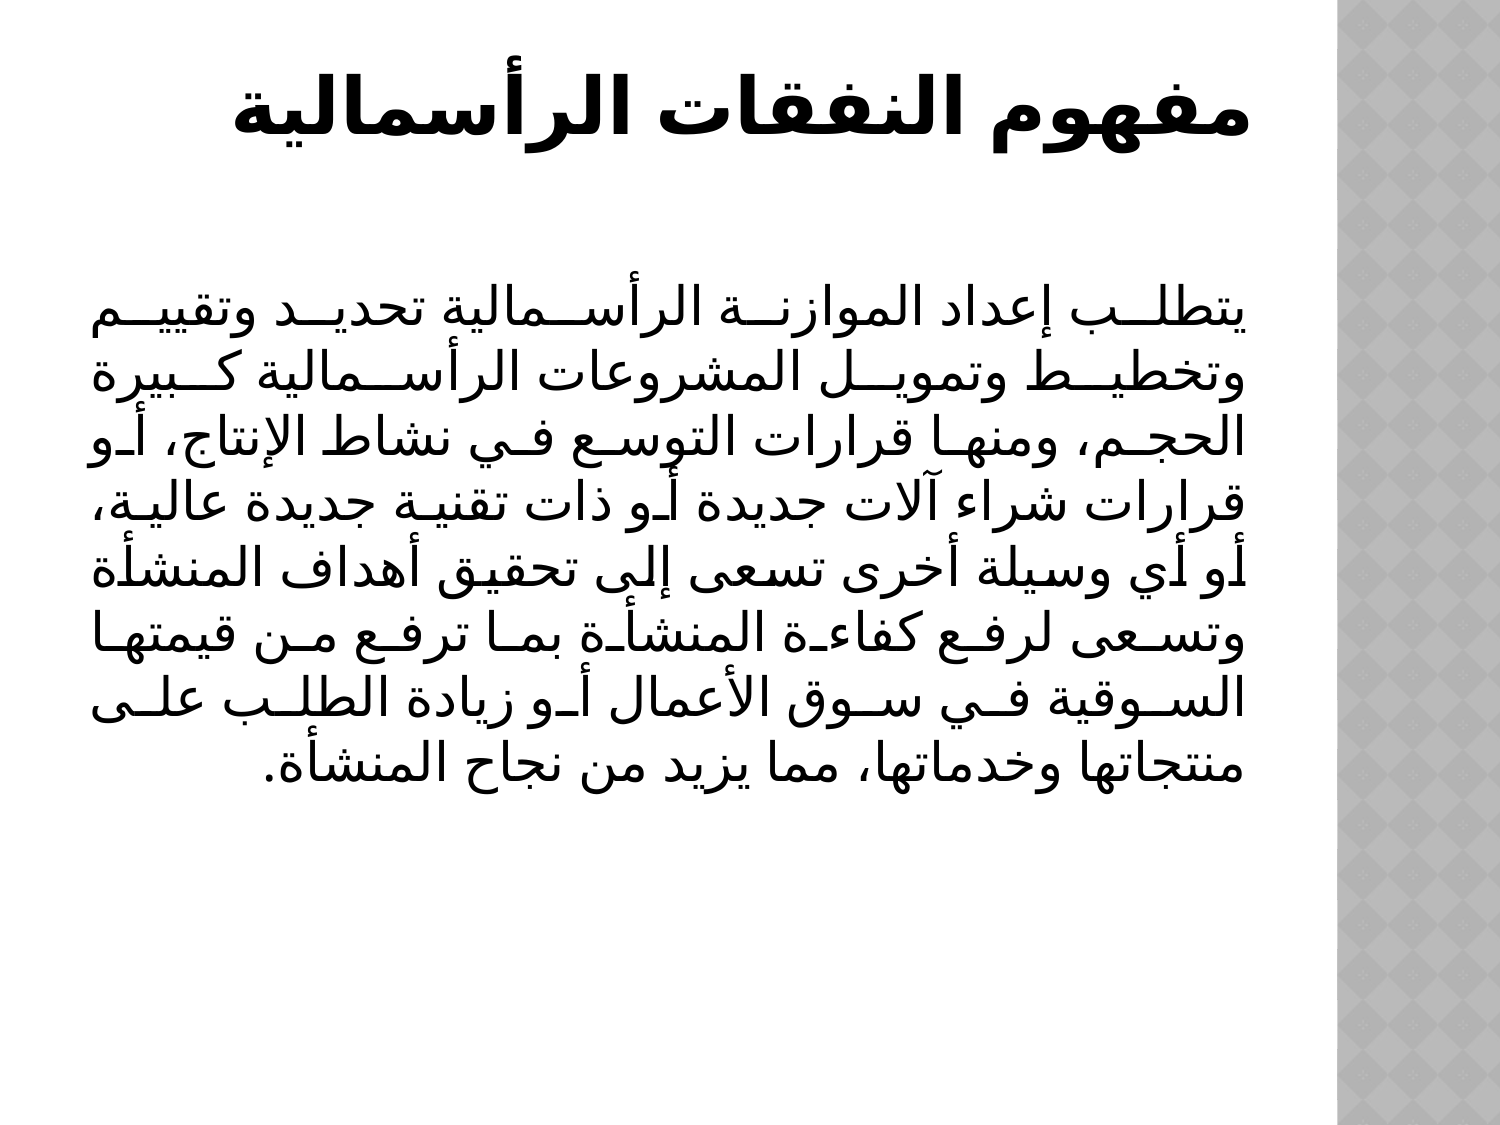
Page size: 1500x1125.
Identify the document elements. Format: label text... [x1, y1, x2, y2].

title مفهوم النفقات الرأسمالية [75, 37, 1263, 150]
list يتطلب إعداد الموازنة الرأسمالية تحديد وتقييم وتخطيط وتمويل المشروعات الرأسمالية كبيرة الحجم، ومنها قرارات التوسع في نشاط الإنتاج، أو قرارات شراء آلات جديدة أو ذات تقنية جديدة عالية، أو أي وسيلة أخرى تسعى إلى تحقيق أهداف المنشأة وتسعى لرفع كفاءة المنشأة بما ترفع من قيمتها السوقية في سوق الأعمال أو زيادة الطلب على منتجاتها وخدماتها، مما يزيد من نجاح المنشأة. [75, 264, 1263, 838]
